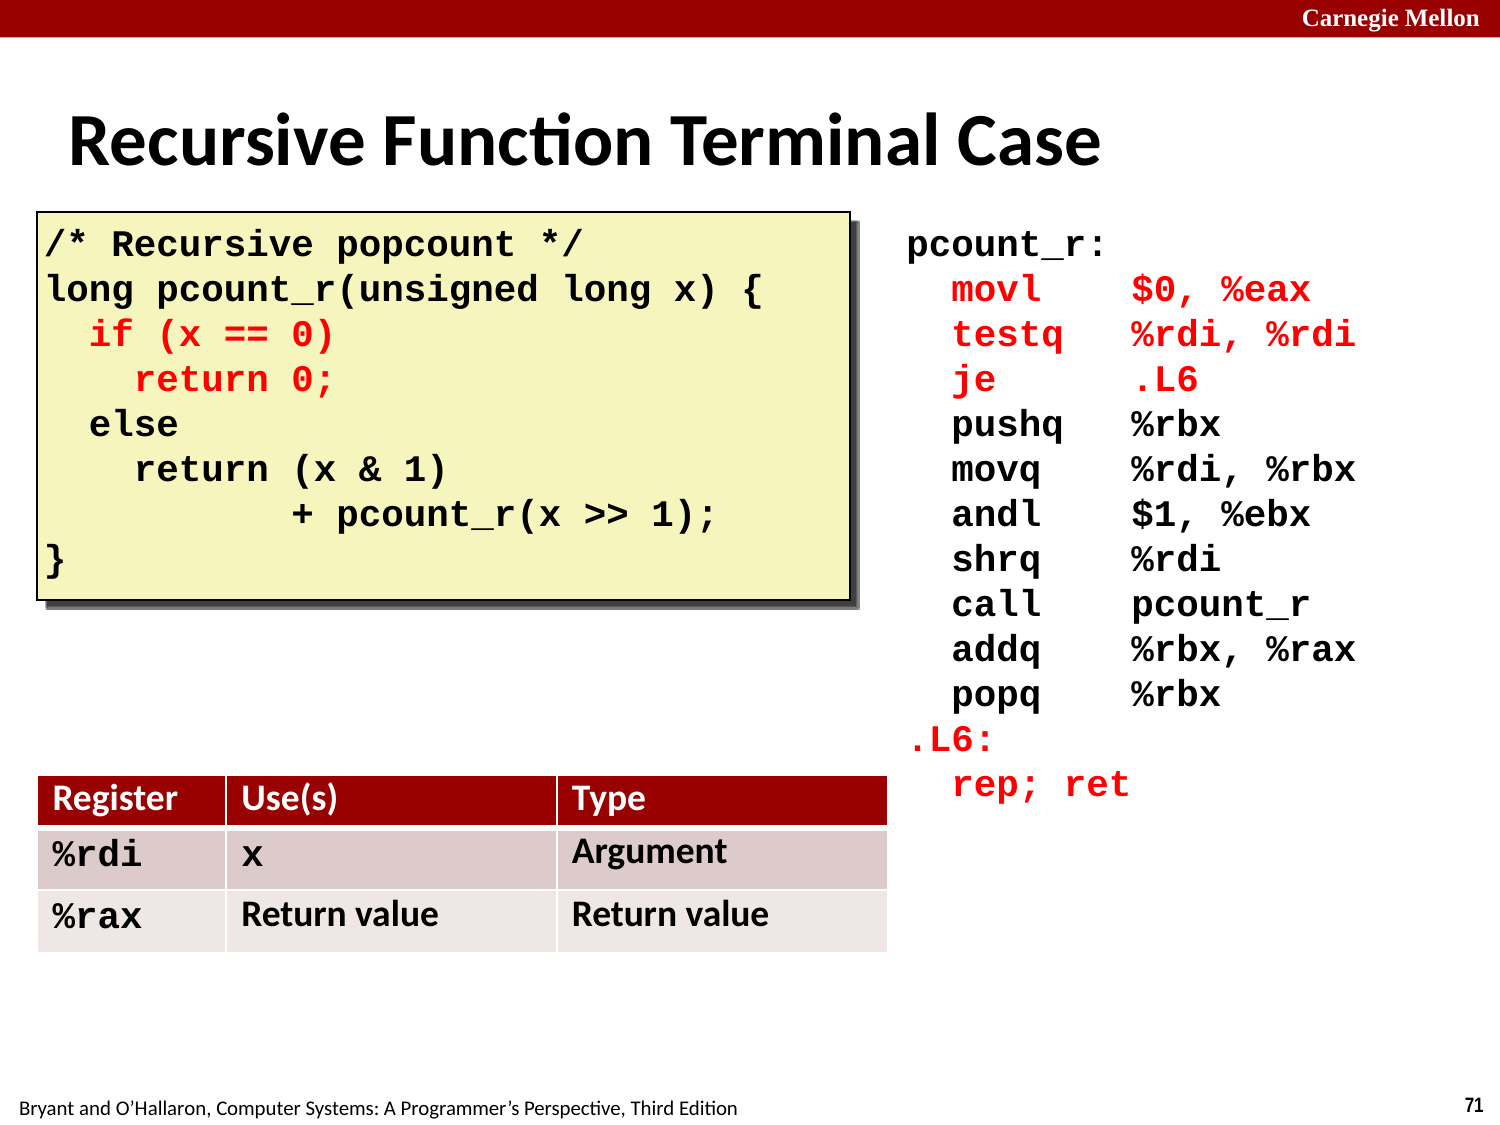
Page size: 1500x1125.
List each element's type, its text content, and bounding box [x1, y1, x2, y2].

table_header Type [558, 776, 887, 825]
title Recursive Function Terminal Case [62, 41, 1438, 230]
table_cell Return value [558, 891, 887, 952]
table_cell x [227, 831, 556, 889]
table_cell %rax [38, 891, 225, 952]
text_box /* Recursive popcount */ long pcount_r(unsigned long x) { if (x == 0) return 0; else return (x & 1) + pcount_r(x >> 1); } [37, 212, 850, 600]
table_cell Argument [558, 831, 887, 889]
table_header Use(s) [227, 776, 556, 825]
table_header Register [38, 776, 225, 825]
table_cell Return value [227, 891, 556, 952]
table_cell %rdi [38, 831, 225, 889]
text_box pcount_r: movl $0, %eax testq %rdi, %rdi je .L6 pushq %rbx movq %rdi, %rbx andl $1, %ebx shrq %rdi call pcount_r addq %rbx, %rax popq %rbx .L6: rep; ret [899, 212, 1466, 875]
